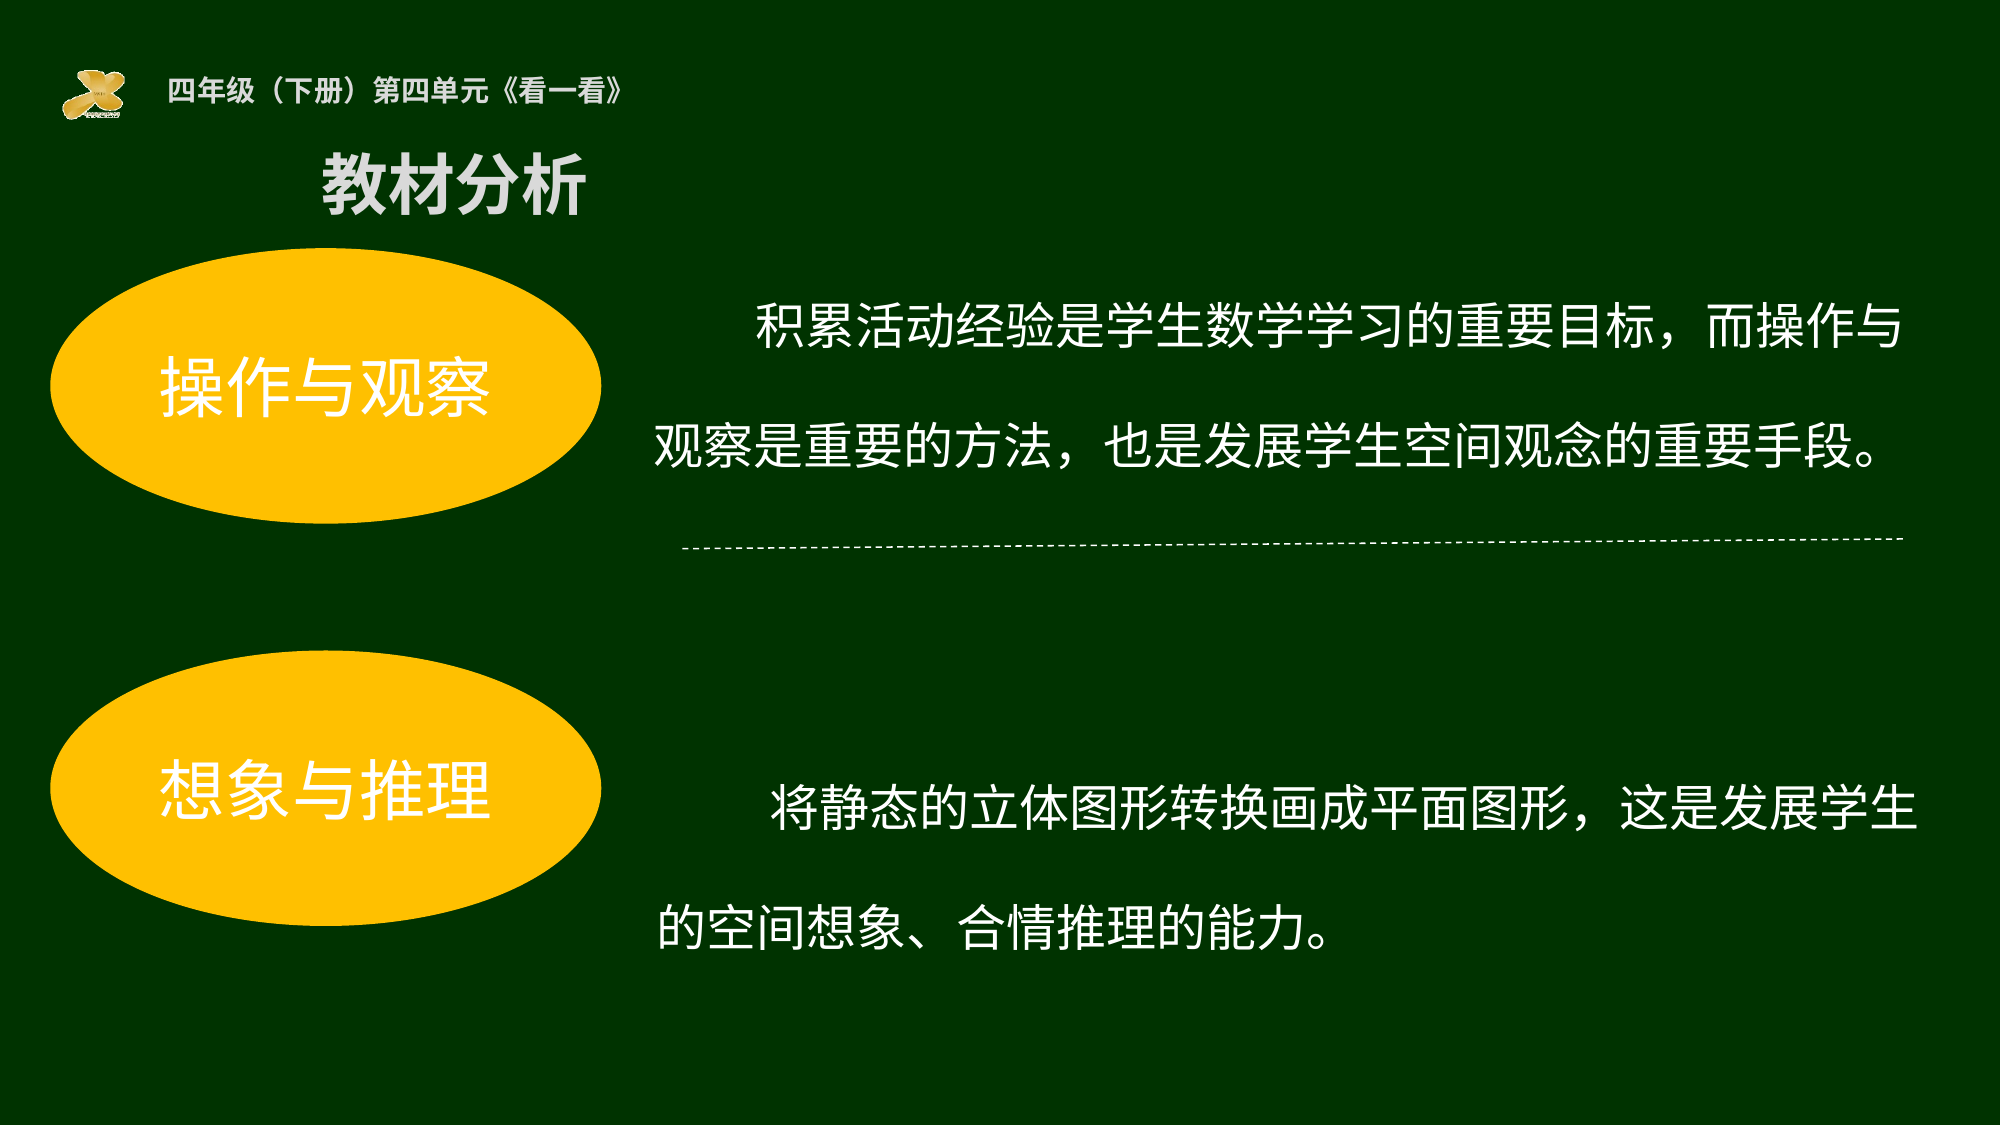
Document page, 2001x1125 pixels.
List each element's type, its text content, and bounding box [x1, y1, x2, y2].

text_box 操作与观察 [50, 248, 602, 524]
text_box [682, 538, 1905, 549]
text_box 积累活动经验是学生数学学习的重要目标，而操作与 观察是重要的方法，也是发展学生空间观念的重要手段。 [638, 287, 1921, 482]
text_box 想象与推理 [50, 650, 602, 926]
text_box 四年级（下册）第四单元《看一看》 教材分析 [153, 65, 685, 230]
picture [56, 65, 133, 122]
text_box 将静态的立体图形转换画成平面图形，这是发展学生 的空间想象、合情推理的能力。 [641, 769, 1935, 965]
